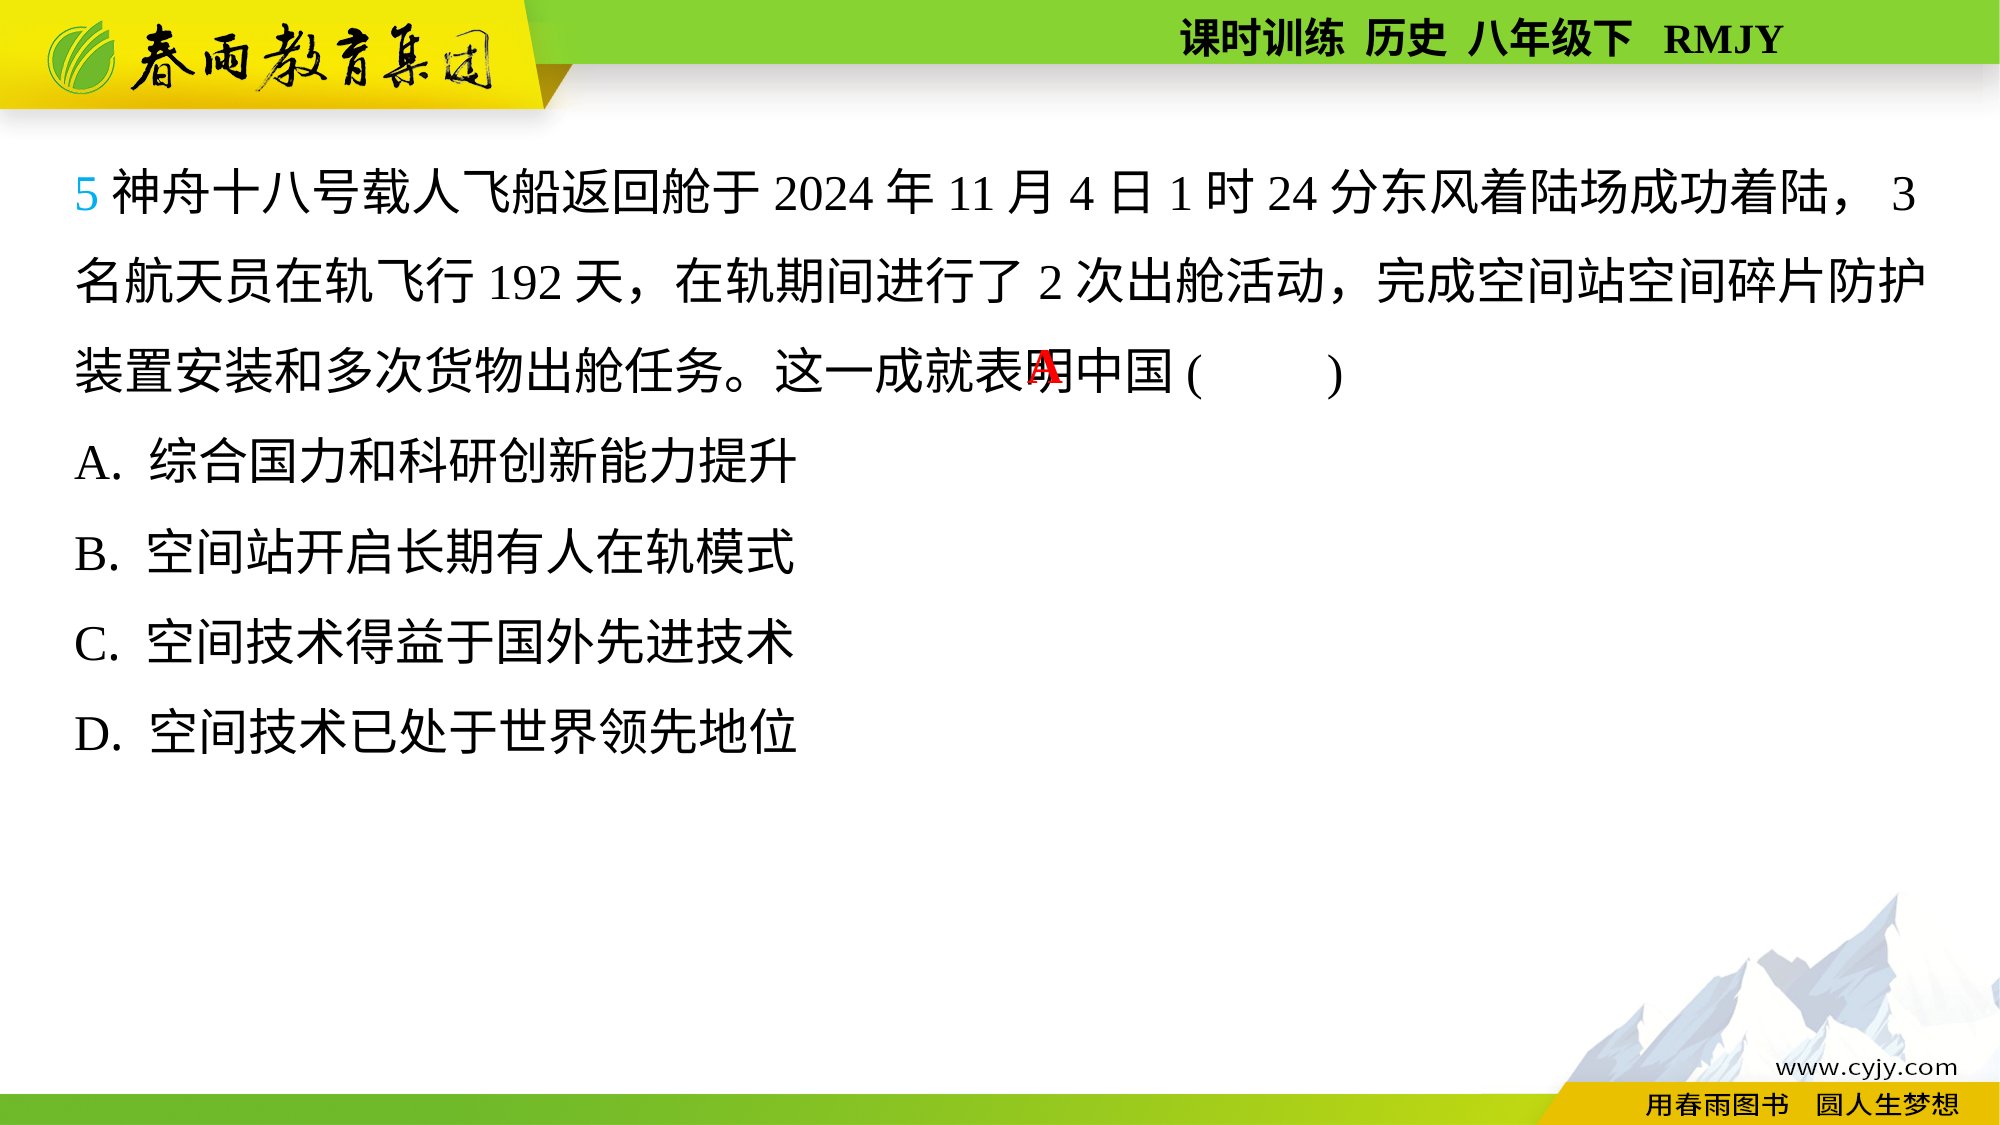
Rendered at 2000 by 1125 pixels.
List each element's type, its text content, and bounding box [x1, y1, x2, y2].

picture [0, 0, 2000, 1125]
list 5神舟十八号载人飞船返回舱于2024年11月4日1时24分东风着陆场成功着陆，3名航天员在轨飞行192天，在轨期间进行了2次出舱活动，完成空间站空间碎片防护装置安装和多次货物出舱任务。这一成就表明中国( ) A. 综合国力和科研创新能力提升 B. 空间站开启长期有人在轨模式 C. 空间技术得益于国外先进技术 D. 空间技术已处于世界领先地位 [59, 122, 1944, 763]
text_box A [1012, 326, 1078, 401]
